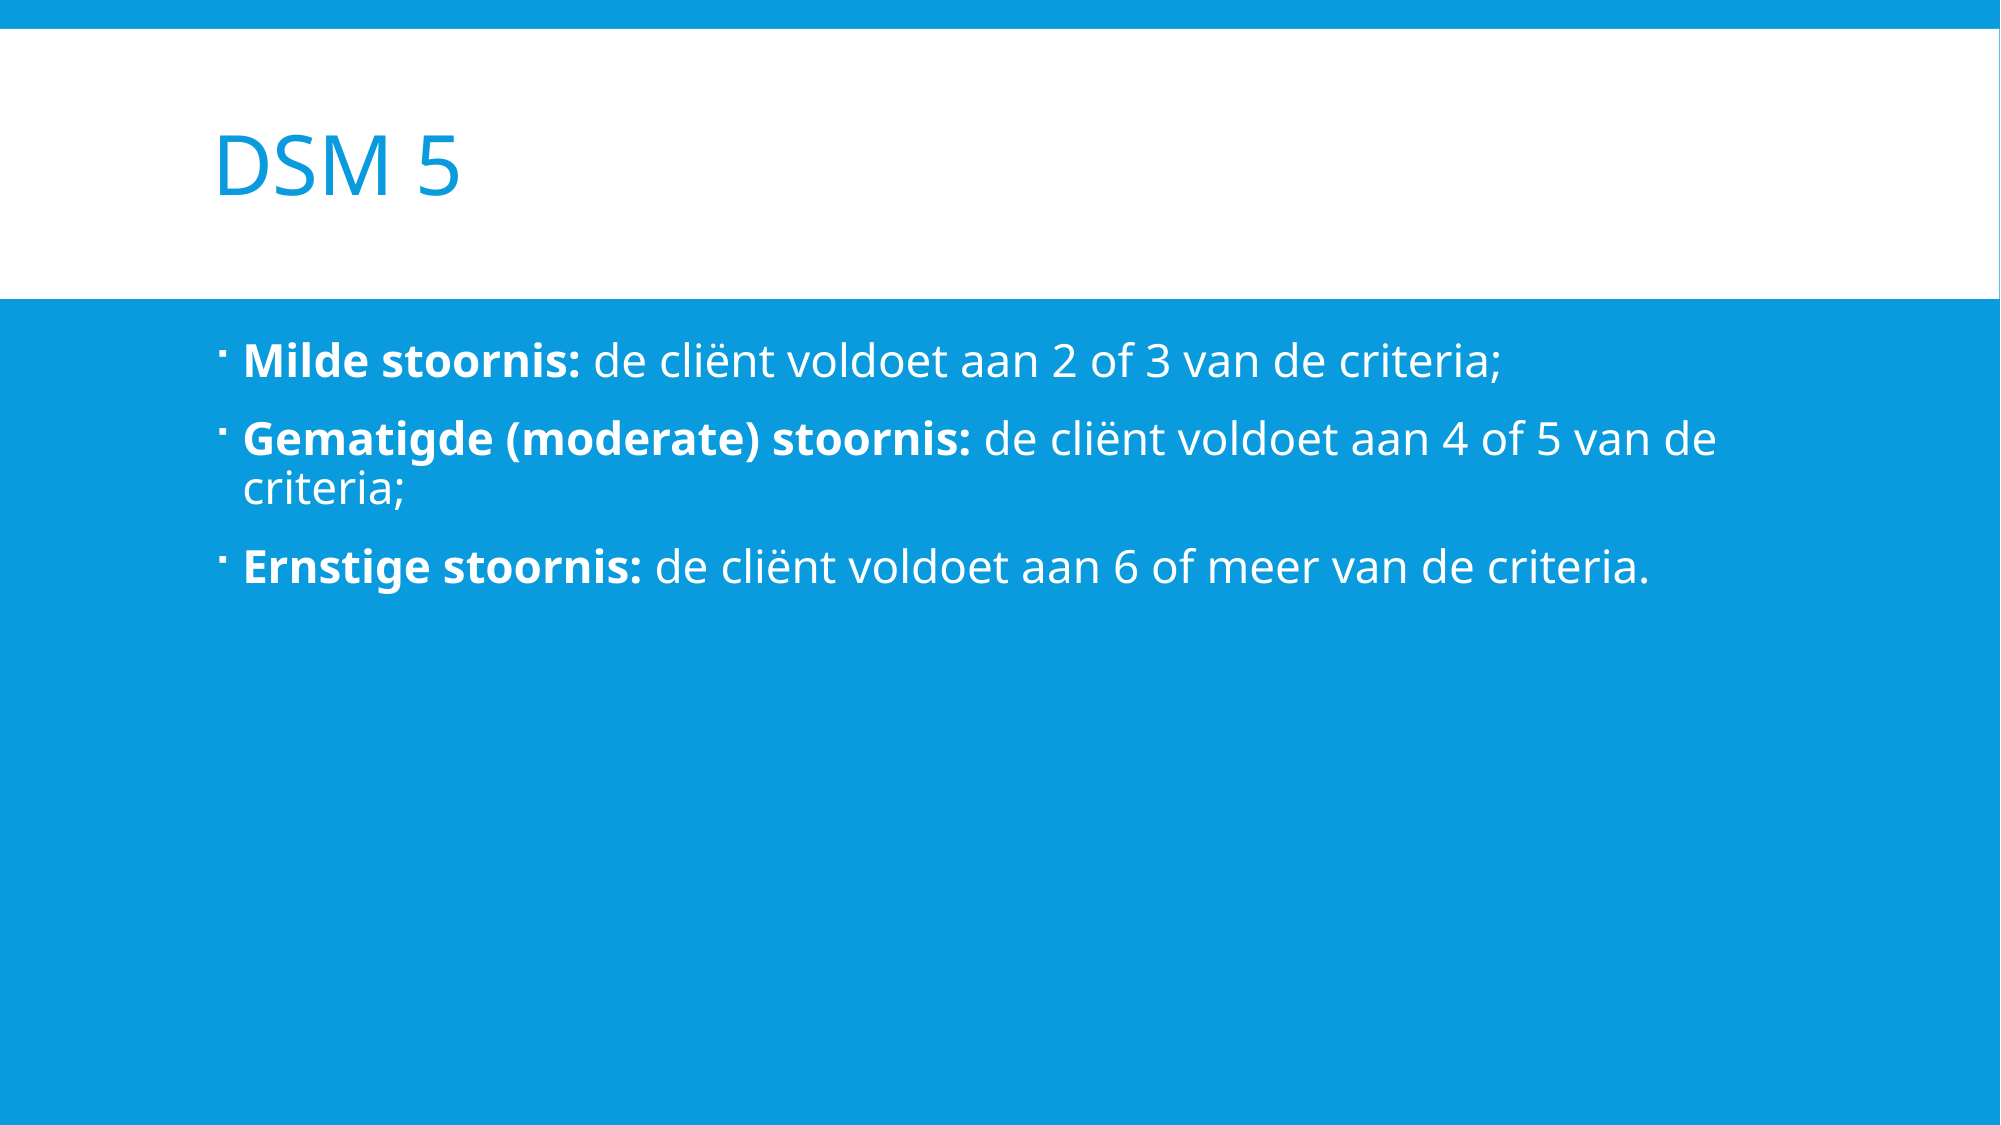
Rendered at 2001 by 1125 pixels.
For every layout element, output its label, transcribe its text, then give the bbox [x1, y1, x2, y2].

title DSM 5 [197, 46, 1803, 295]
list Milde stoornis: de cliënt voldoet aan 2 of 3 van de criteria; Gematigde (moderate) stoornis: de cliënt voldoet aan 4 of 5 van de criteria; Ernstige stoornis: de cliënt voldoet aan 6 of meer van de criteria. [197, 329, 1803, 1020]
